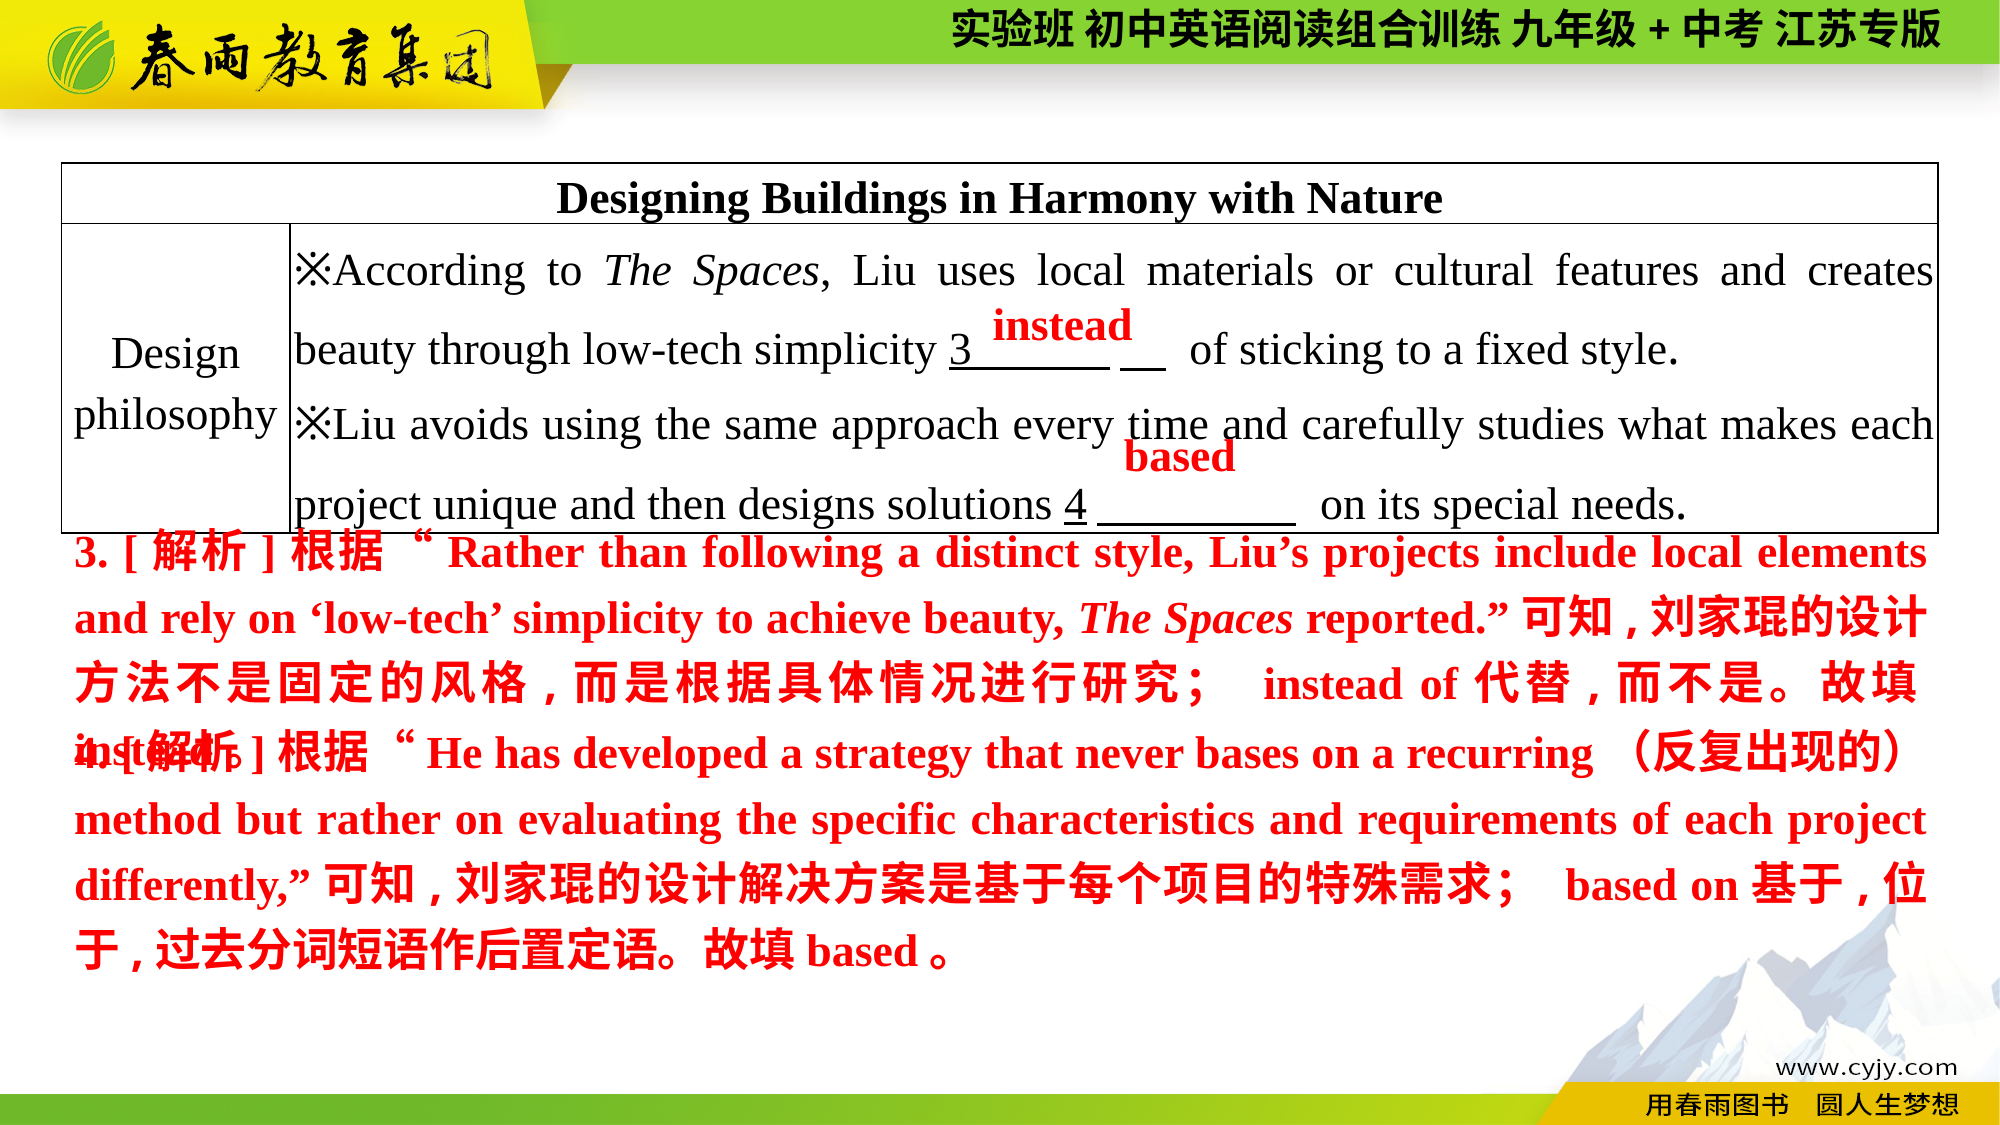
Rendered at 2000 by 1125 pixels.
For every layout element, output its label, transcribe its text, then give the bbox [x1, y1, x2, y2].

table_cell ※According to The Spaces, Liu uses local materials or cultural features and creates beauty through low-tech simplicity 3 of sticking to a fixed style. ※Liu avoids using the same approach every time and carefully studies what makes each project unique and then designs solutions 4 on its special needs. [291, 224, 1937, 503]
table_cell Design philosophy [62, 224, 289, 503]
text_box 4. [解析]根据“He has developed a strategy that never bases on a recurring（反复出现的） method but rather on evaluating the specific characteristics and requirements of each project differently,”可知,刘家琨的设计解决方案是基于每个项目的特殊需求； based on基于,位于,过去分词短语作后置定语。故填based。 [59, 704, 1944, 983]
list 3. [解析]根据“Rather than following a distinct style, Liu’s projects include local elements and rely on ‘low-tech’ simplicity to achieve beauty, The Spaces reported.”可知,刘家琨的设计方法不是固定的风格,而是根据具体情况进行研究； instead of代替,而不是。故填instead。 [59, 503, 1944, 704]
text_box instead [978, 287, 1205, 357]
table_header Designing Buildings in Harmony with Nature [62, 164, 1937, 223]
text_box based [1109, 418, 1308, 489]
picture [0, 0, 2000, 1125]
